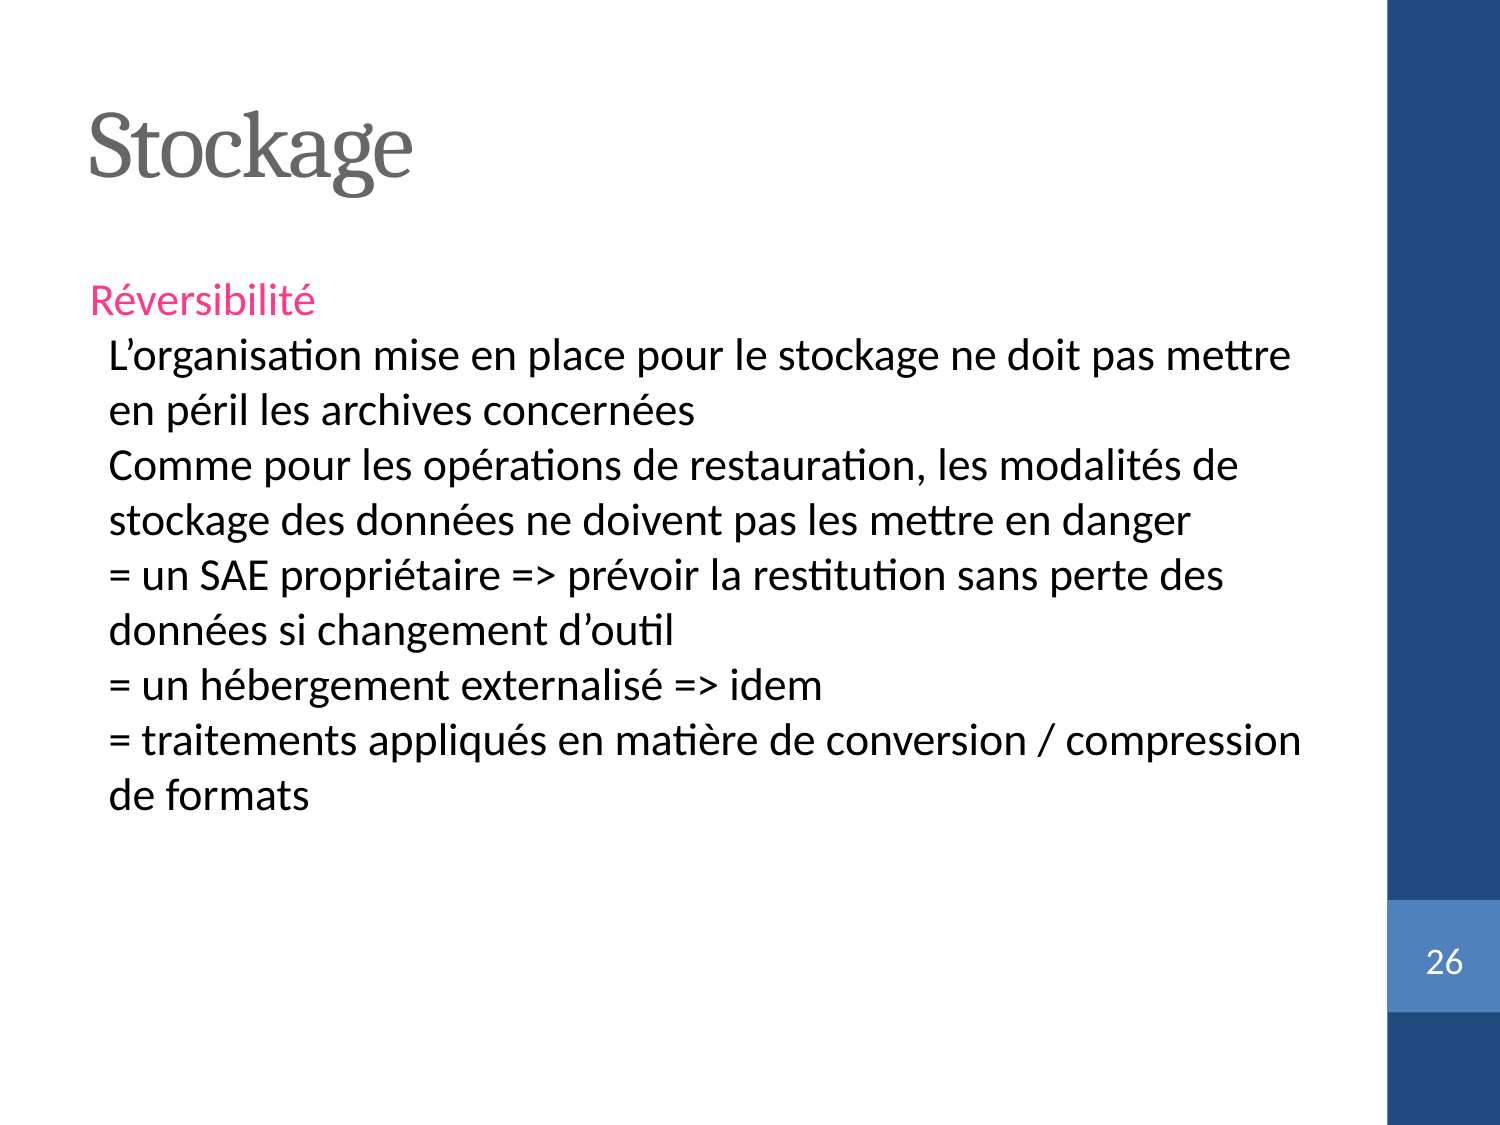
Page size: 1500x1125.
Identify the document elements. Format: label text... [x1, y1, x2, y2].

text_box <numéro> [1399, 926, 1490, 992]
text_box Réversibilité L’organisation mise en place pour le stockage ne doit pas mettre en péril les archives concernées Comme pour les opérations de restauration, les modalités de stockage des données ne doivent pas les mettre en danger = un SAE propriétaire => prévoir la restitution sans perte des données si changement d’outil = un hébergement externalisé => idem = traitements appliqués en matière de conversion / compression de formats [74, 262, 1325, 1050]
text_box Stockage [74, 45, 1325, 233]
